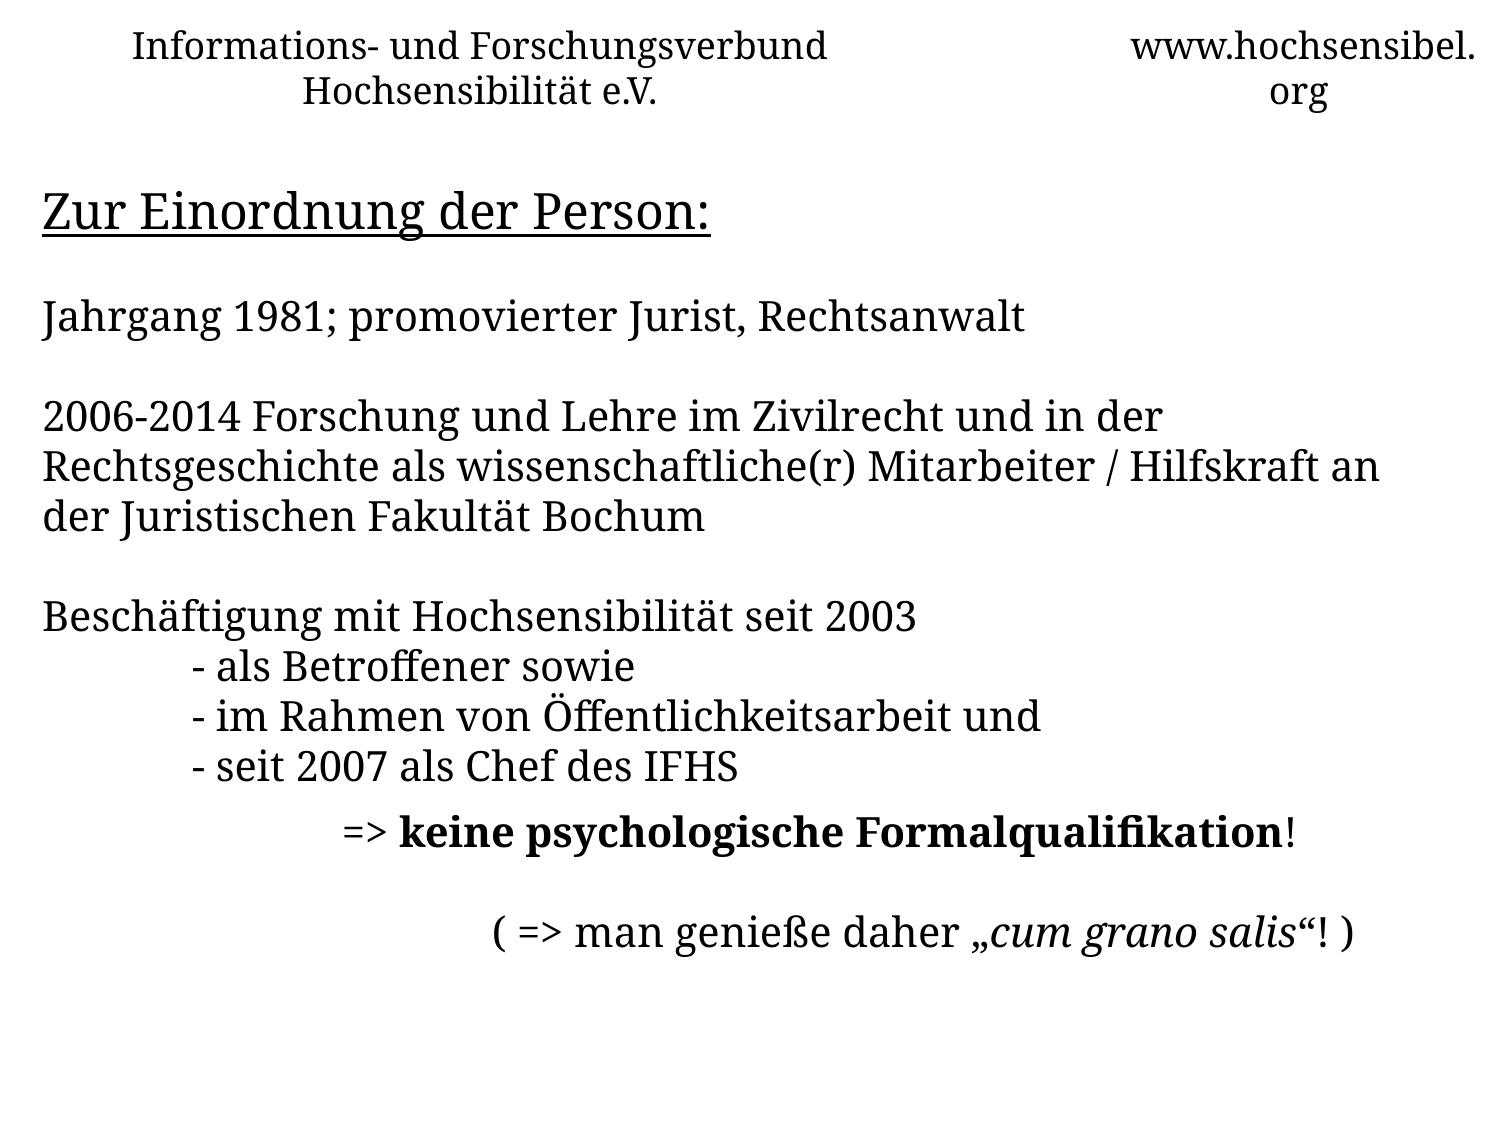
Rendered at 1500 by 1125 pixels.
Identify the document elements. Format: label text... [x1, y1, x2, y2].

text_box Informations- und Forschungsverbund Hochsensibilität e.V. [0, 14, 961, 120]
text_box => keine psychologische Formalqualifikation! ( => man genieße daher „cum grano salis“! ) [27, 753, 1466, 1014]
title Zur Einordnung der Person: Jahrgang 1981; promovierter Jurist, Rechtsanwalt 2006-2014 Forschung und Lehre im Zivilrecht und in der Rechtsgeschichte als wissenschaftliche(r) Mitarbeiter / Hilfskraft an der Juristischen Fakultät Bochum Beschäftigung mit Hochsensibilität seit 2003 - als Betroffener sowie - im Rahmen von Öffentlichkeitsarbeit und - seit 2007 als Chef des IFHS [27, 122, 1466, 753]
text_box www.hochsensibel.org [1107, 14, 1500, 120]
